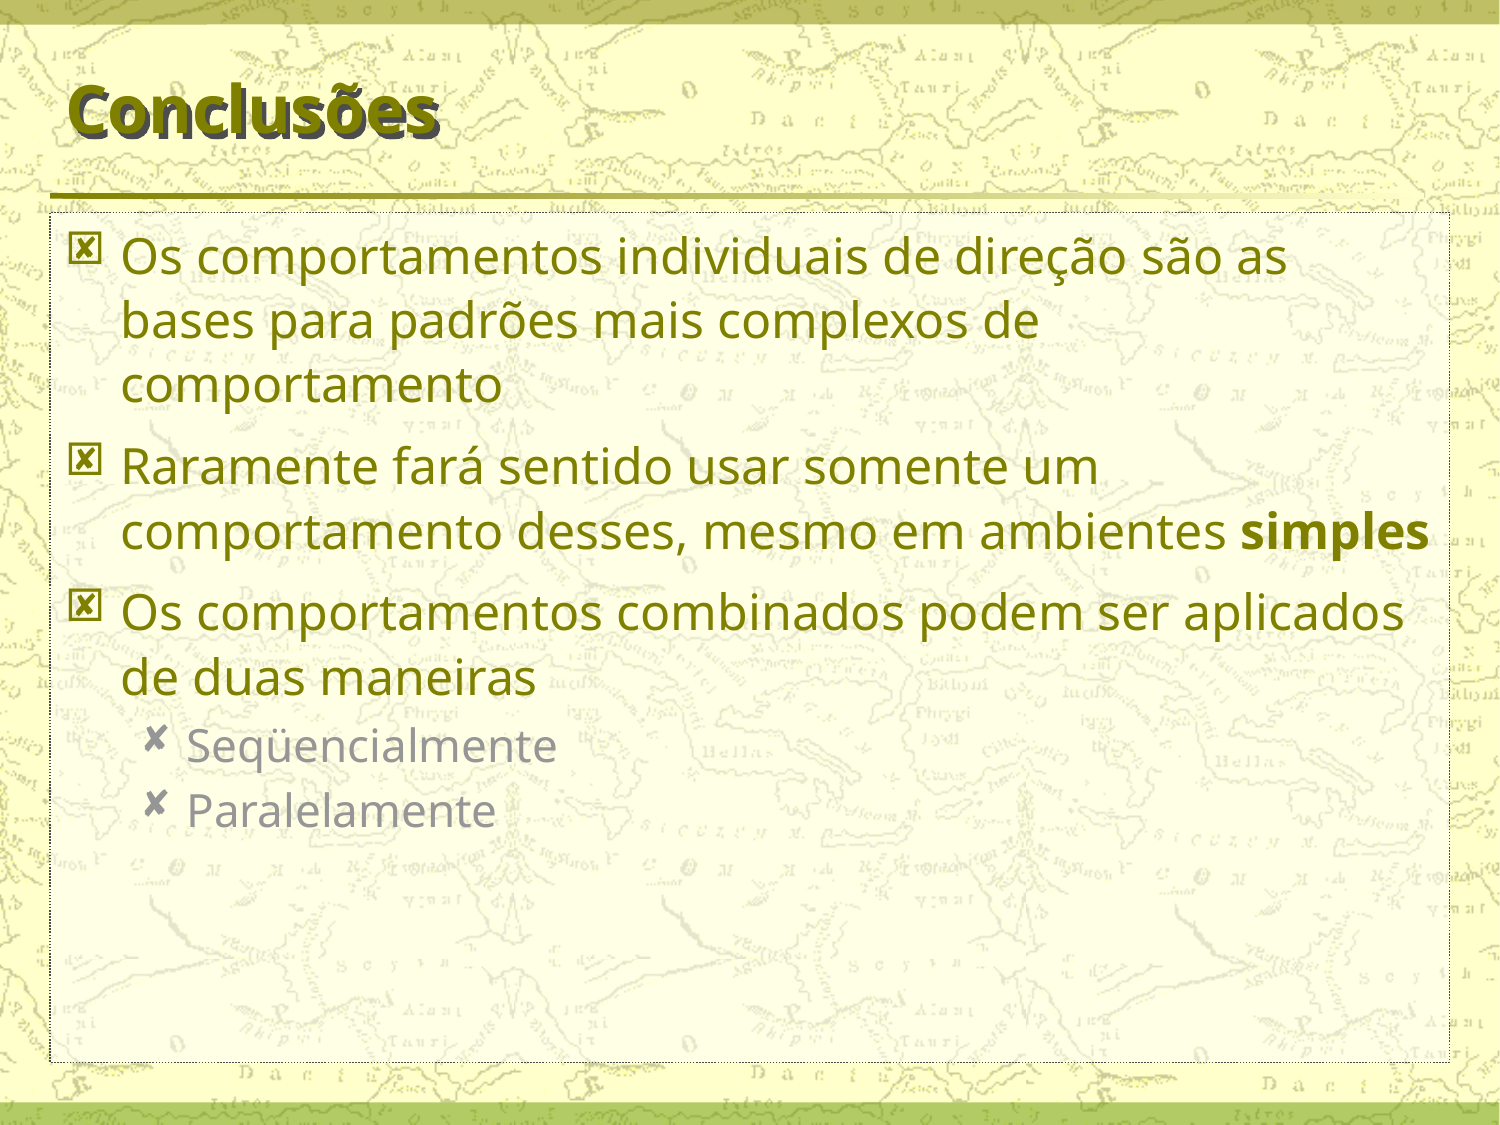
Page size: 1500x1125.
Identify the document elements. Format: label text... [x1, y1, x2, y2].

picture [0, 25, 1500, 1102]
list Os comportamentos individuais de direção são as bases para padrões mais complexos de comportamento Raramente fará sentido usar somente um comportamento desses, mesmo em ambientes simples Os comportamentos combinados podem ser aplicados de duas maneiras Seqüencialmente Paralelamente [49, 212, 1450, 1063]
title Conclusões [50, 8, 1450, 206]
